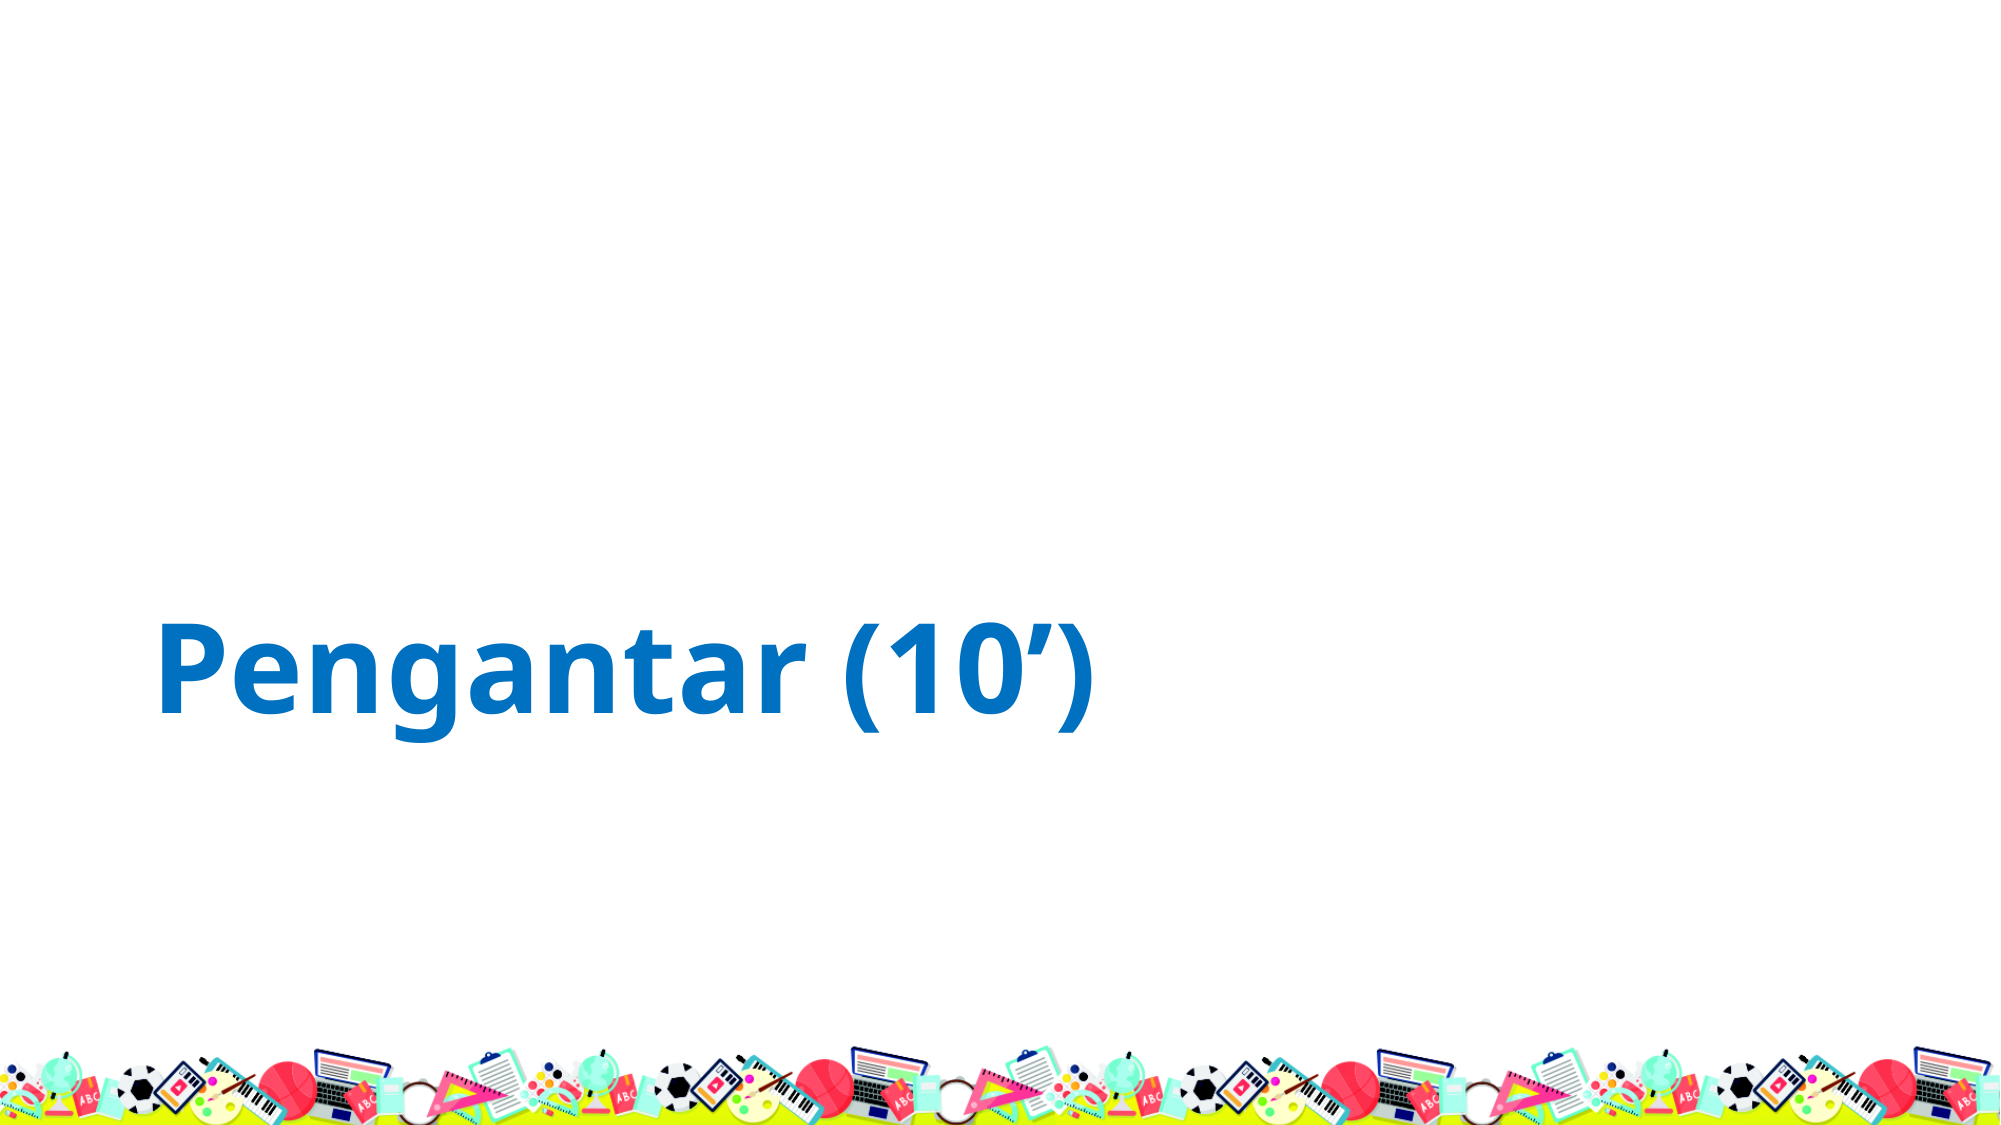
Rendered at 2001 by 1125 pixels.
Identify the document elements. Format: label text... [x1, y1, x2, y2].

picture [0, 0, 2000, 1125]
title Pengantar (10’) [136, 280, 1862, 749]
